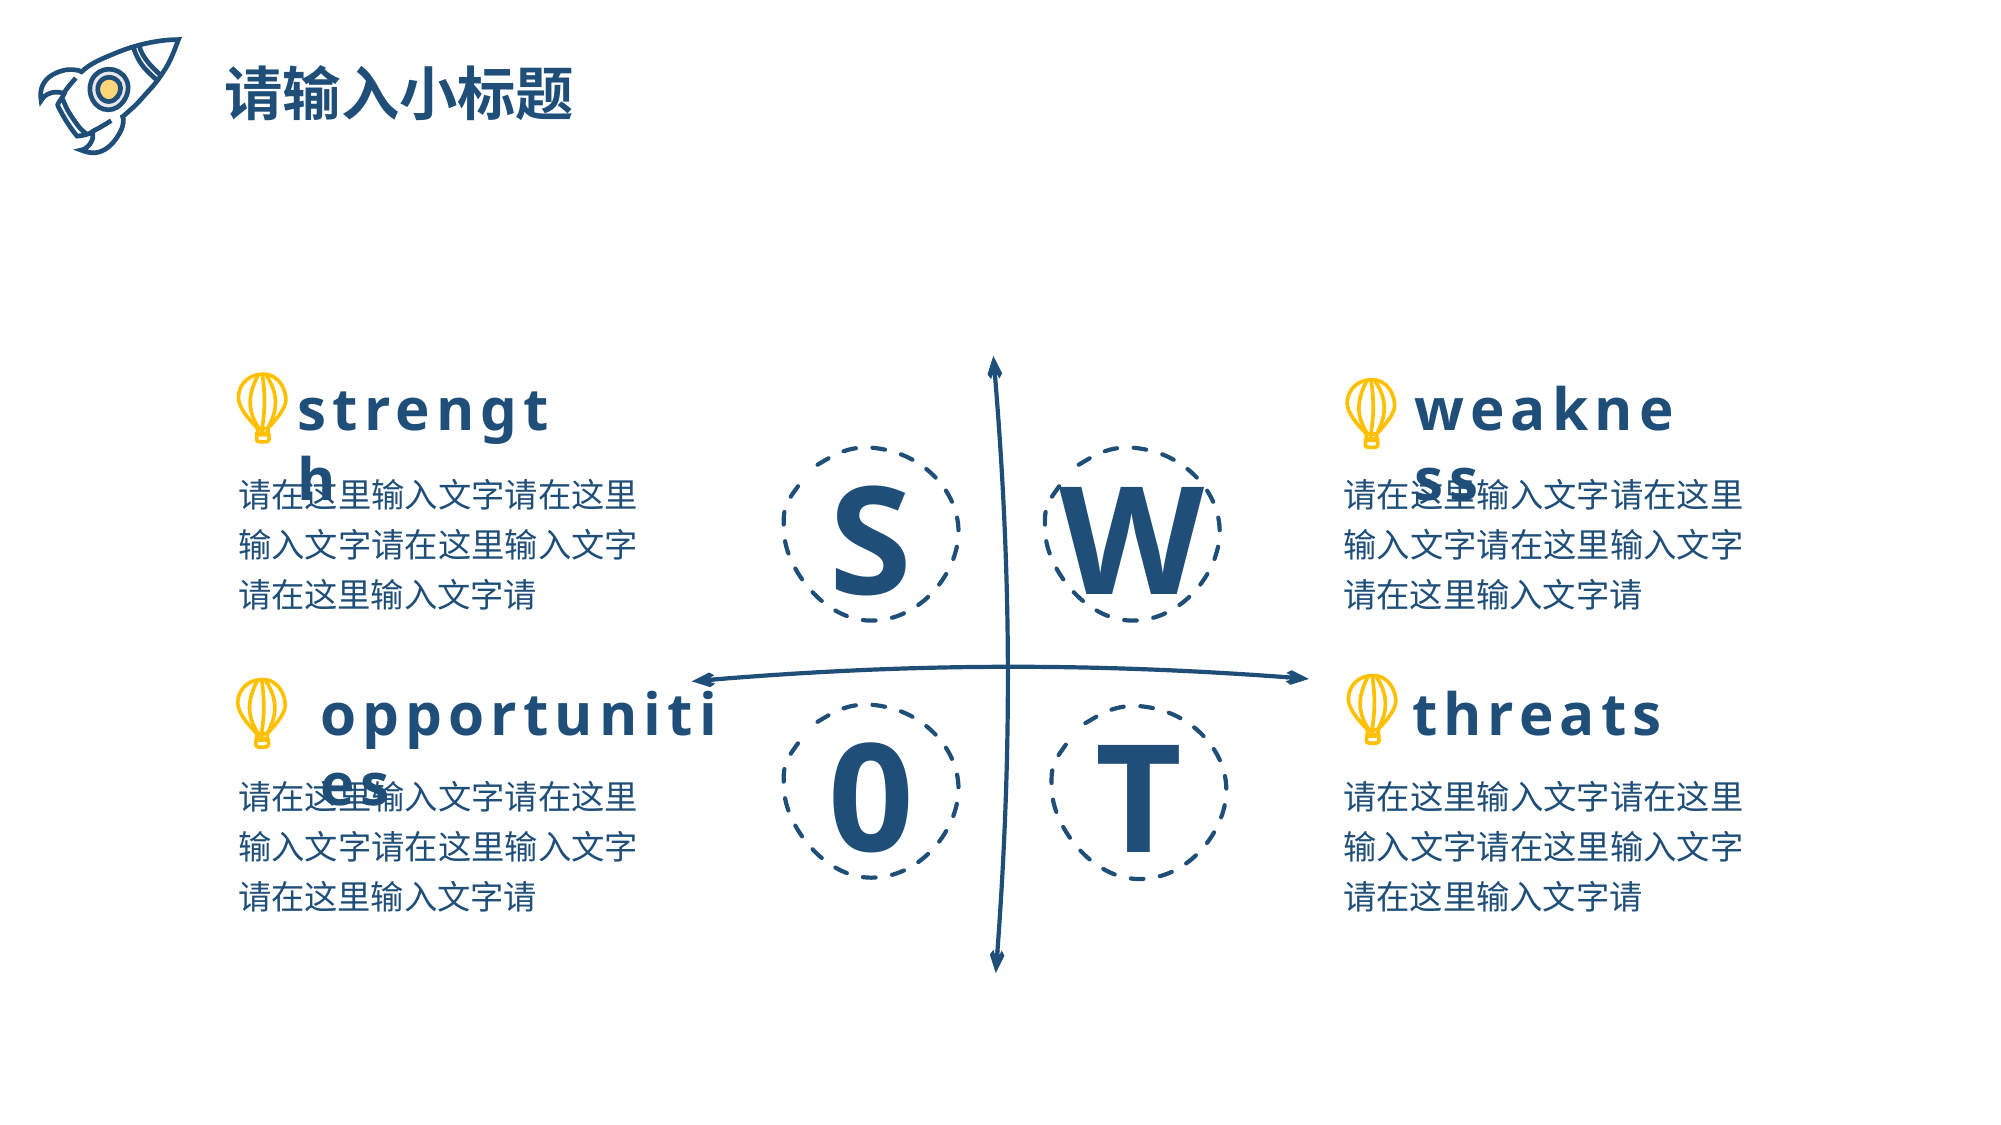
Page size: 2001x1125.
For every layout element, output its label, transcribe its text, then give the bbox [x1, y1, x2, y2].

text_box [1348, 675, 1396, 744]
text_box 请在这里输入文字请在这里输入文字请在这里输入文字请在这里输入文字请 [223, 456, 654, 622]
text_box threats [1397, 669, 1706, 755]
text_box weakness [1399, 365, 1708, 456]
text_box 请在这里输入文字请在这里输入文字请在这里输入文字请在这里输入文字请 [1328, 758, 1759, 924]
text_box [238, 374, 286, 442]
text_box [46, 15, 158, 154]
text_box strength [282, 365, 591, 456]
text_box 请在这里输入文字请在这里输入文字请在这里输入文字请在这里输入文字请 [223, 758, 654, 924]
text_box 请在这里输入文字请在这里输入文字请在这里输入文字请在这里输入文字请 [1328, 456, 1759, 622]
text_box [1347, 379, 1395, 448]
text_box [746, 665, 994, 682]
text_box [237, 679, 286, 748]
text_box opportunities [305, 669, 746, 825]
text_box 请输入小标题 [209, 49, 616, 135]
text_box S [782, 446, 960, 622]
text_box [1009, 665, 1309, 685]
text_box [987, 355, 1009, 974]
text_box 0 [782, 703, 960, 879]
text_box T [1050, 704, 1228, 880]
text_box W [1043, 446, 1221, 622]
